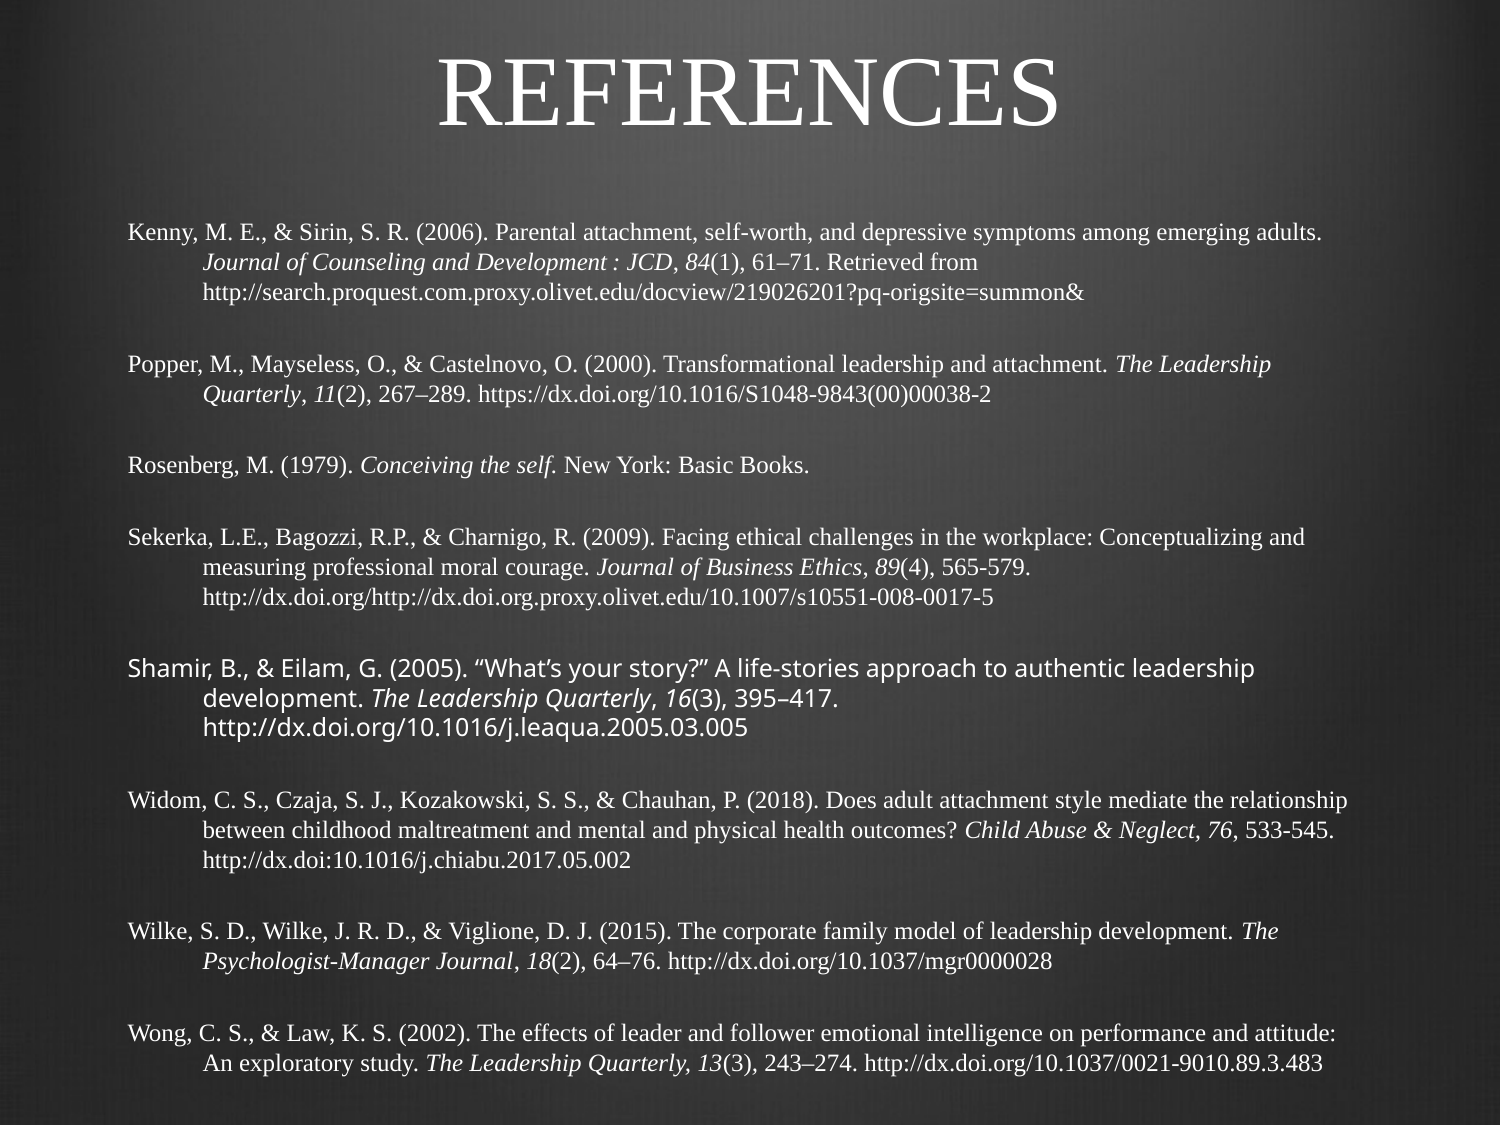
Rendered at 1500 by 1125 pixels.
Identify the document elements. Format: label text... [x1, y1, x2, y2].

title REFERENCES [112, 13, 1388, 158]
list Kenny, M. E., & Sirin, S. R. (2006). Parental attachment, self-worth, and depressive symptoms among emerging adults. Journal of Counseling and Development : JCD, 84(1), 61–71. Retrieved from http://search.proquest.com.proxy.olivet.edu/docview/219026201?pq-origsite=summon& Popper, M., Mayseless, O., & Castelnovo, O. (2000). Transformational leadership and attachment. The Leadership Quarterly, 11(2), 267–289. https://dx.doi.org/10.1016/S1048-9843(00)00038-2 Rosenberg, M. (1979). Conceiving the self. New York: Basic Books. Sekerka, L.E., Bagozzi, R.P., & Charnigo, R. (2009). Facing ethical challenges in the workplace: Conceptualizing and measuring professional moral courage. Journal of Business Ethics, 89(4), 565-579. http://dx.doi.org/http://dx.doi.org.proxy.olivet.edu/10.1007/s10551-008-0017-5 Shamir, B., & Eilam, G. (2005). “What’s your story?” A life-stories approach to authentic leadership development. The Leadership Quarterly, 16(3), 395–417. http://dx.doi.org/10.1016/j.leaqua.2005.03.005 Widom, C. S., Czaja, S. J., Kozakowski, S. S., & Chauhan, P. (2018). Does adult attachment style mediate the relationship between childhood maltreatment and mental and physical health outcomes? Child Abuse & Neglect, 76, 533-545. http://dx.doi:10.1016/j.chiabu.2017.05.002 Wilke, S. D., Wilke, J. R. D., & Viglione, D. J. (2015). The corporate family model of leadership development. The Psychologist-Manager Journal, 18(2), 64–76. http://dx.doi.org/10.1037/mgr0000028 Wong, C. S., & Law, K. S. (2002). The effects of leader and follower emotional intelligence on performance and attitude: An exploratory study. The Leadership Quarterly, 13(3), 243–274. http://dx.doi.org/10.1037/0021-9010.89.3.483 [112, 208, 1388, 1097]
